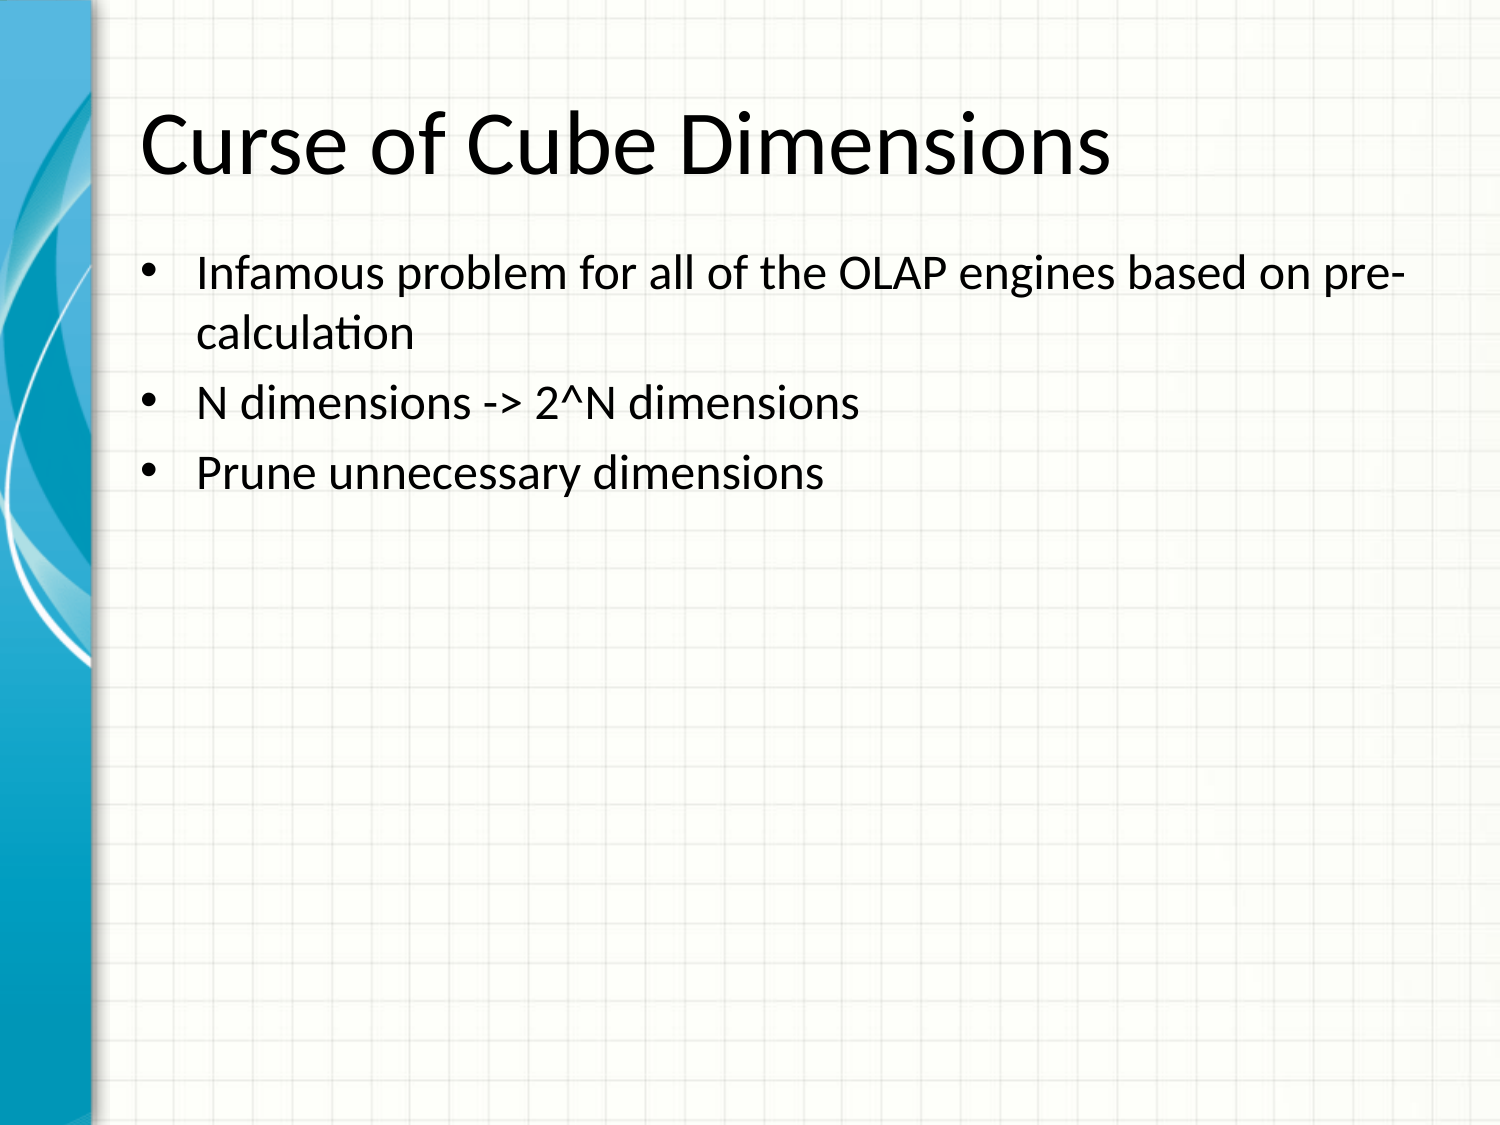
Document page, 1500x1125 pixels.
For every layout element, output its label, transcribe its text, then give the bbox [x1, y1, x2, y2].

title Curse of Cube Dimensions [125, 44, 1450, 231]
picture [0, 0, 1500, 1125]
list Infamous problem for all of the OLAP engines based on pre-calculation N dimensions -> 2^N dimensions Prune unnecessary dimensions [125, 231, 1450, 1013]
